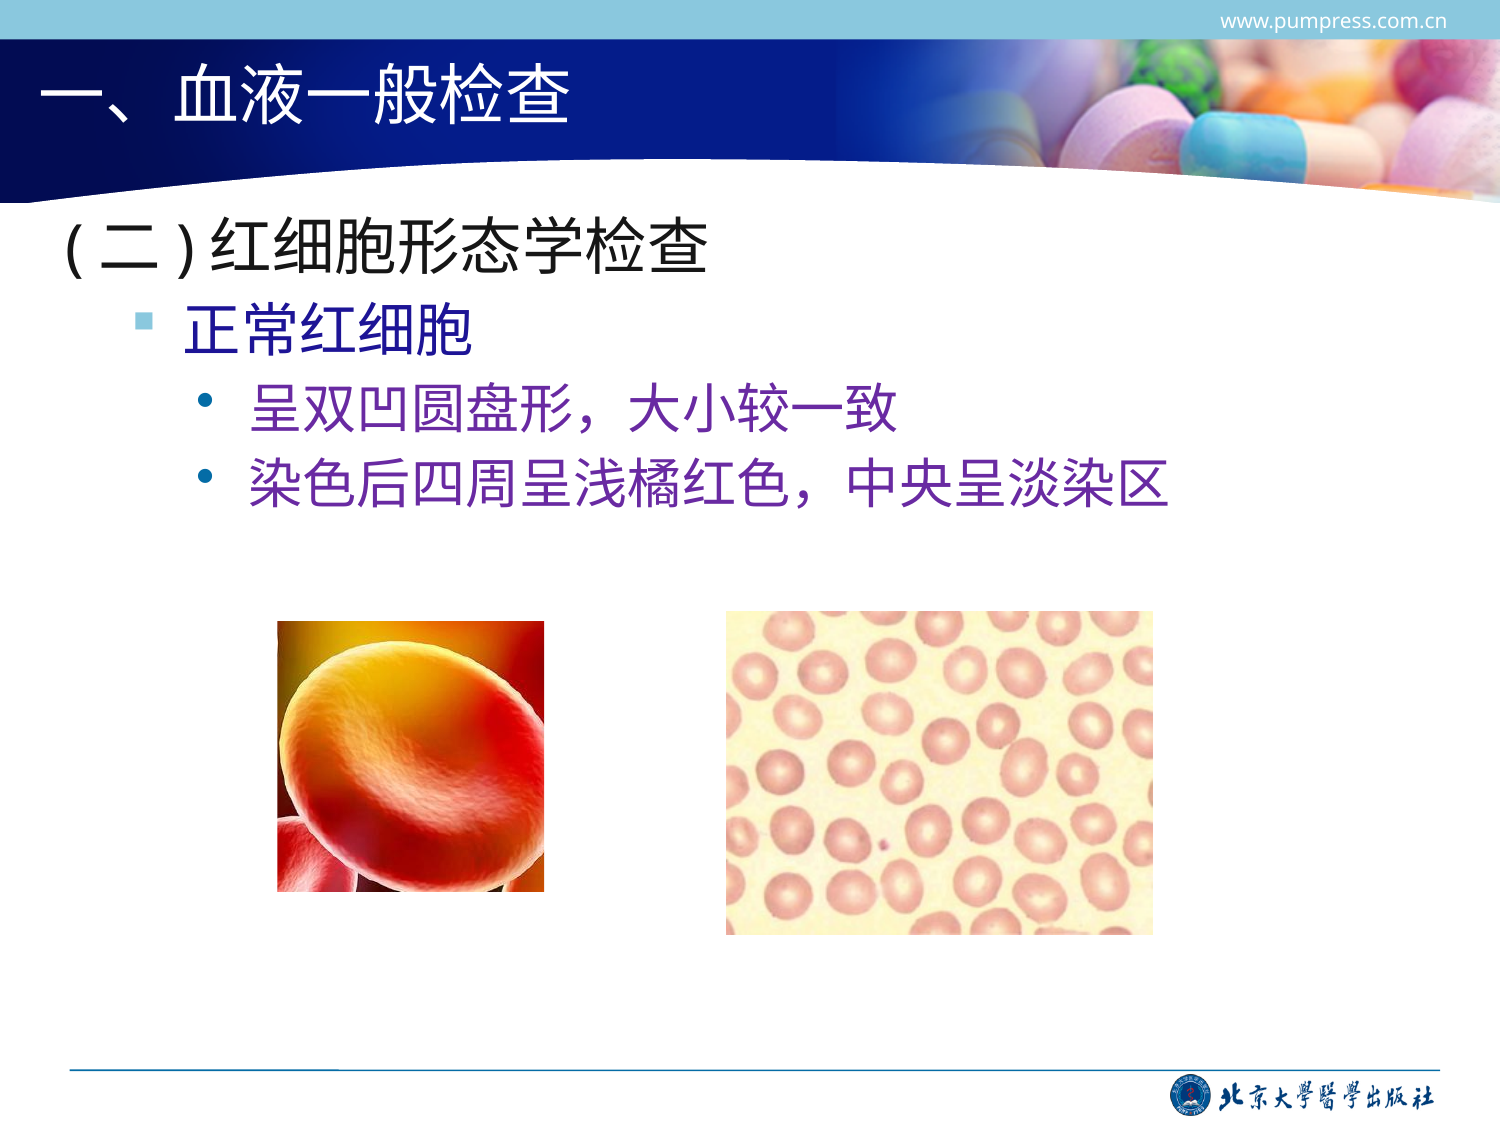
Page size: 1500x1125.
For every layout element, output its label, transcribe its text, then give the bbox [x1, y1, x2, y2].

slide_number www.pumpress.com.cn [1024, 0, 1463, 38]
picture [277, 621, 545, 893]
list (二)红细胞形态学检查 正常红细胞 呈双凹圆盘形，大小较一致 染色后四周呈浅橘红色，中央呈淡染区 [49, 198, 1463, 1026]
picture [0, 40, 1500, 203]
picture [726, 611, 1153, 935]
title 一、血液一般检查 [23, 46, 1349, 140]
picture [1170, 1074, 1436, 1118]
